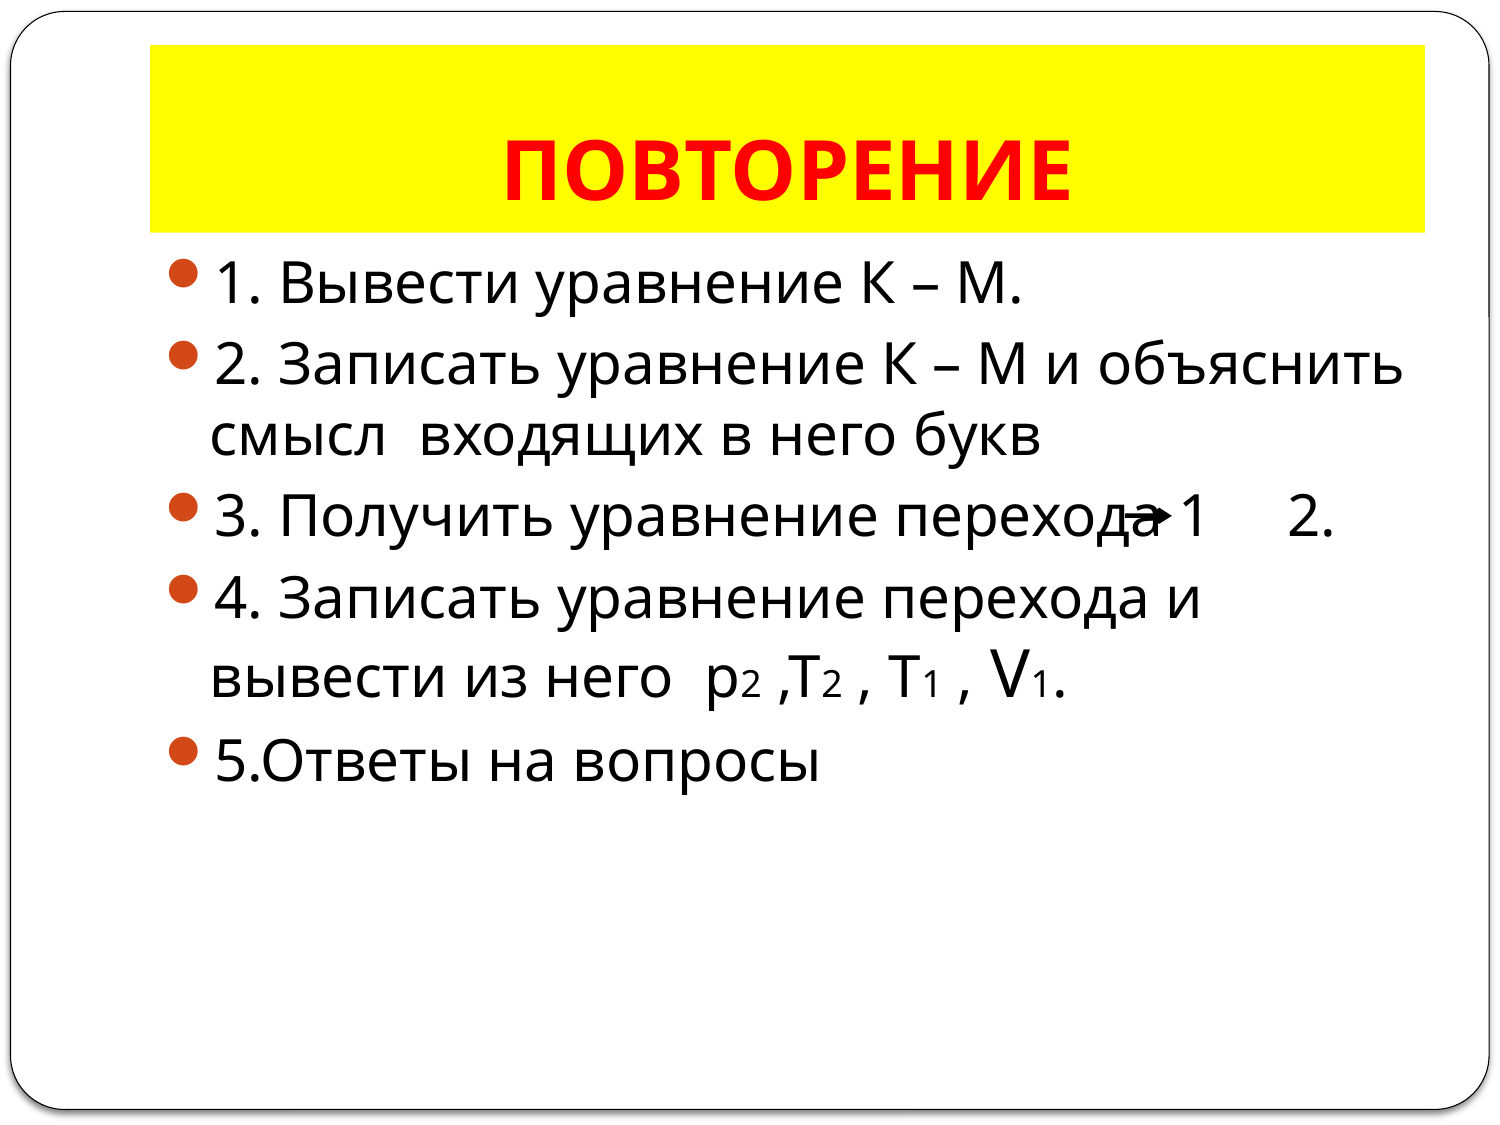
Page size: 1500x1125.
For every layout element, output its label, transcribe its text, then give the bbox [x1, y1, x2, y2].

list 1. Вывести уравнение К – М. 2. Записать уравнение К – М и объяснить смысл входящих в него букв 3. Получить уравнение перехода 1 2. 4. Записать уравнение перехода и вывести из него р2 ,Т2 , Т1 , V1. 5.Ответы на вопросы [150, 237, 1425, 988]
title ПОВТОРЕНИЕ [150, 45, 1425, 233]
